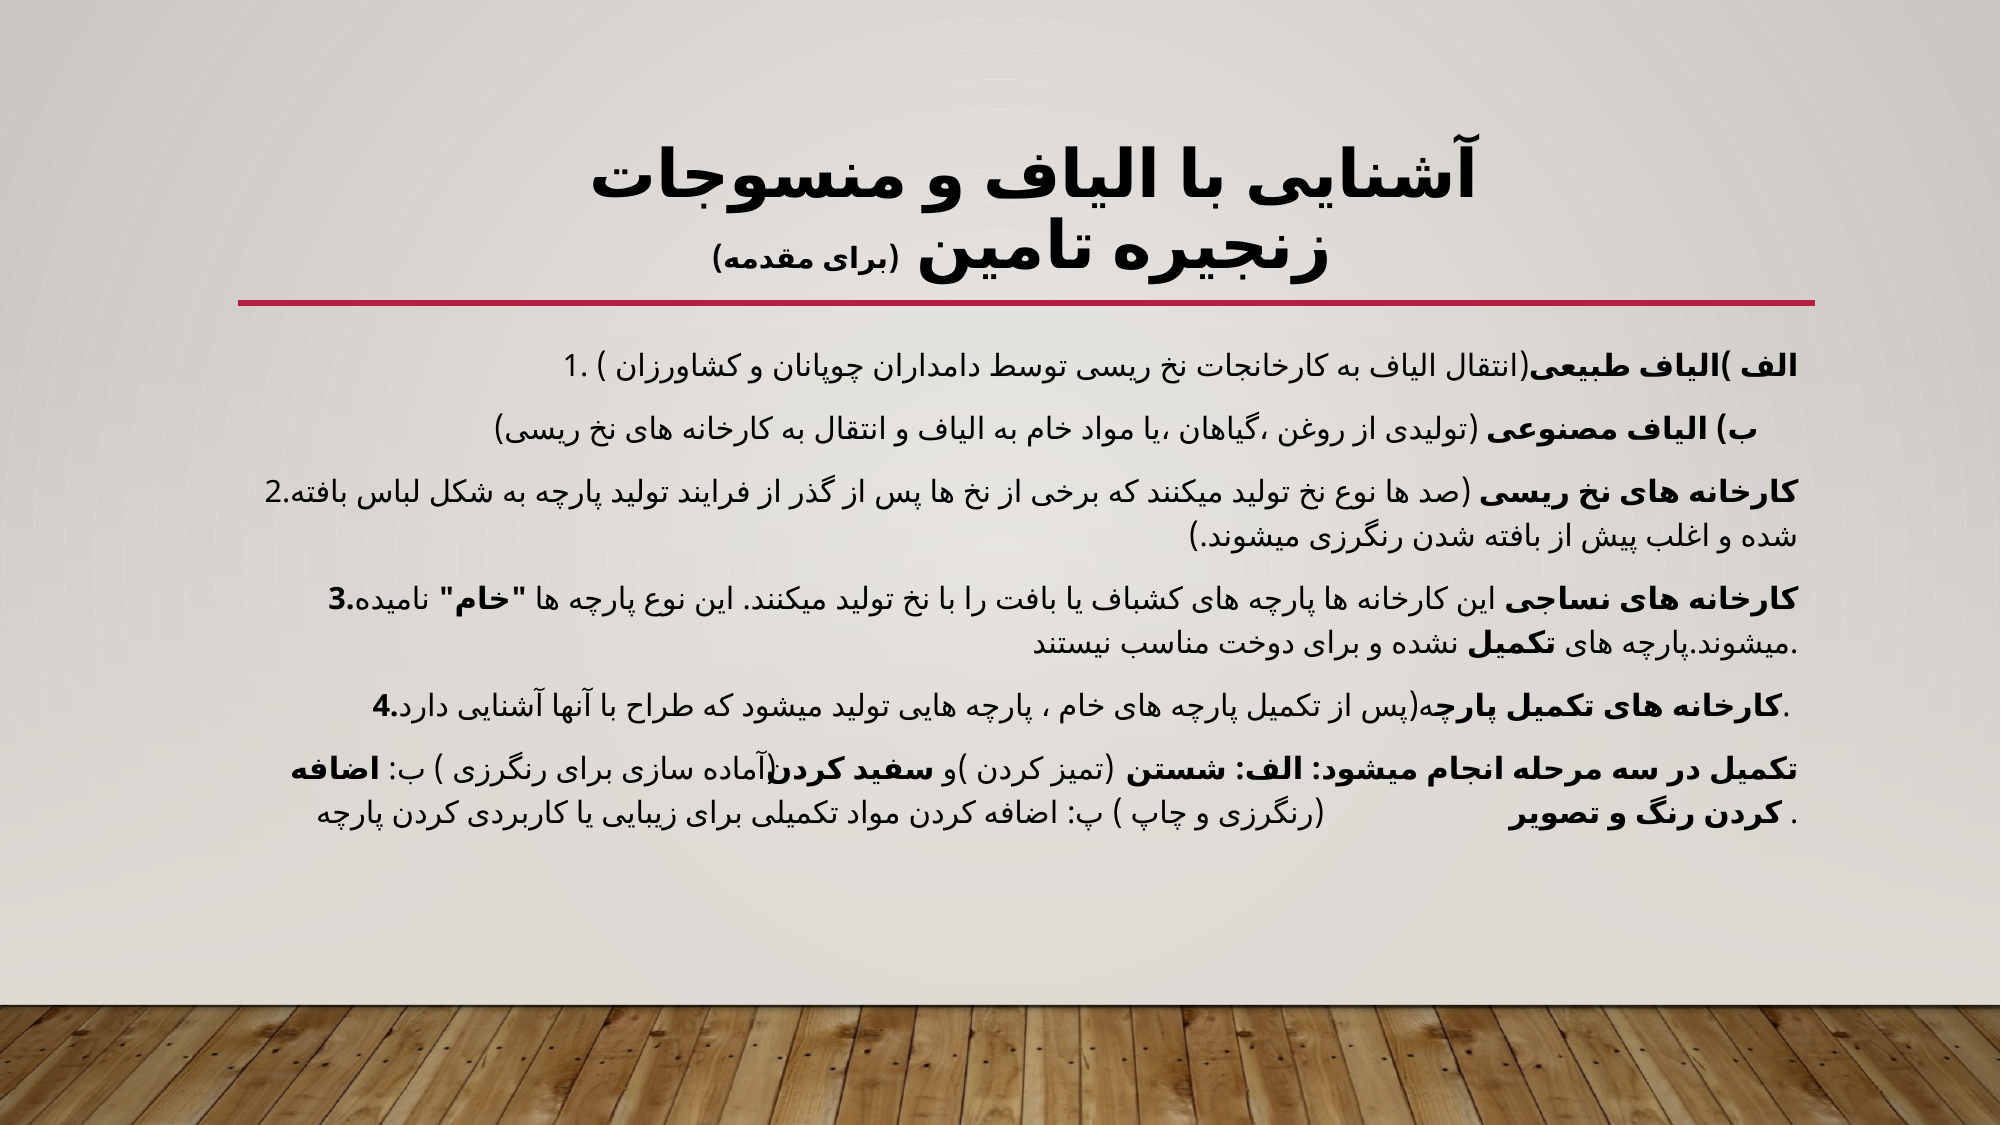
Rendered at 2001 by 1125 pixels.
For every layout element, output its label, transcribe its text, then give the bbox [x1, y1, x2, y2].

picture [0, 1005, 2000, 1125]
list 1. الف )الیاف طبیعی(انتقال الیاف به کارخانجات نخ ریسی توسط دامداران چوپانان و کشاورزان ) ب) الیاف مصنوعی (تولیدی از روغن ،گیاهان ،یا مواد خام به الیاف و انتقال به کارخانه های نخ ریسی) 2.کارخانه های نخ ریسی (صد ها نوع نخ تولید میکنند که برخی از نخ ها پس از گذر از فرایند تولید پارچه به شکل لباس بافته شده و اغلب پیش از بافته شدن رنگرزی میشوند.) 3.کارخانه های نساجی این کارخانه ها پارچه های کشباف یا بافت را با نخ تولید میکنند. این نوع پارچه ها "خام" نامیده میشوند.پارچه های تکمیل نشده و برای دوخت مناسب نیستند. 4.کارخانه های تکمیل پارچه(پس از تکمیل پارچه های خام ، پارچه هایی تولید میشود که طراح با آنها آشنایی دارد. تکمیل در سه مرحله انجام میشود: الف: شستن (تمیز کردن )و سفید کردن(آماده سازی برای رنگرزی ) ب: اضافه کردن رنگ و تصویر (رنگرزی و چاپ ) پ: اضافه کردن مواد تکمیلی برای زیبایی یا کاربردی کردن پارچه . [238, 330, 1814, 897]
title آشنایی با الیاف و منسوجات زنجیره تامین (برای مقدمه) [238, 131, 1814, 305]
